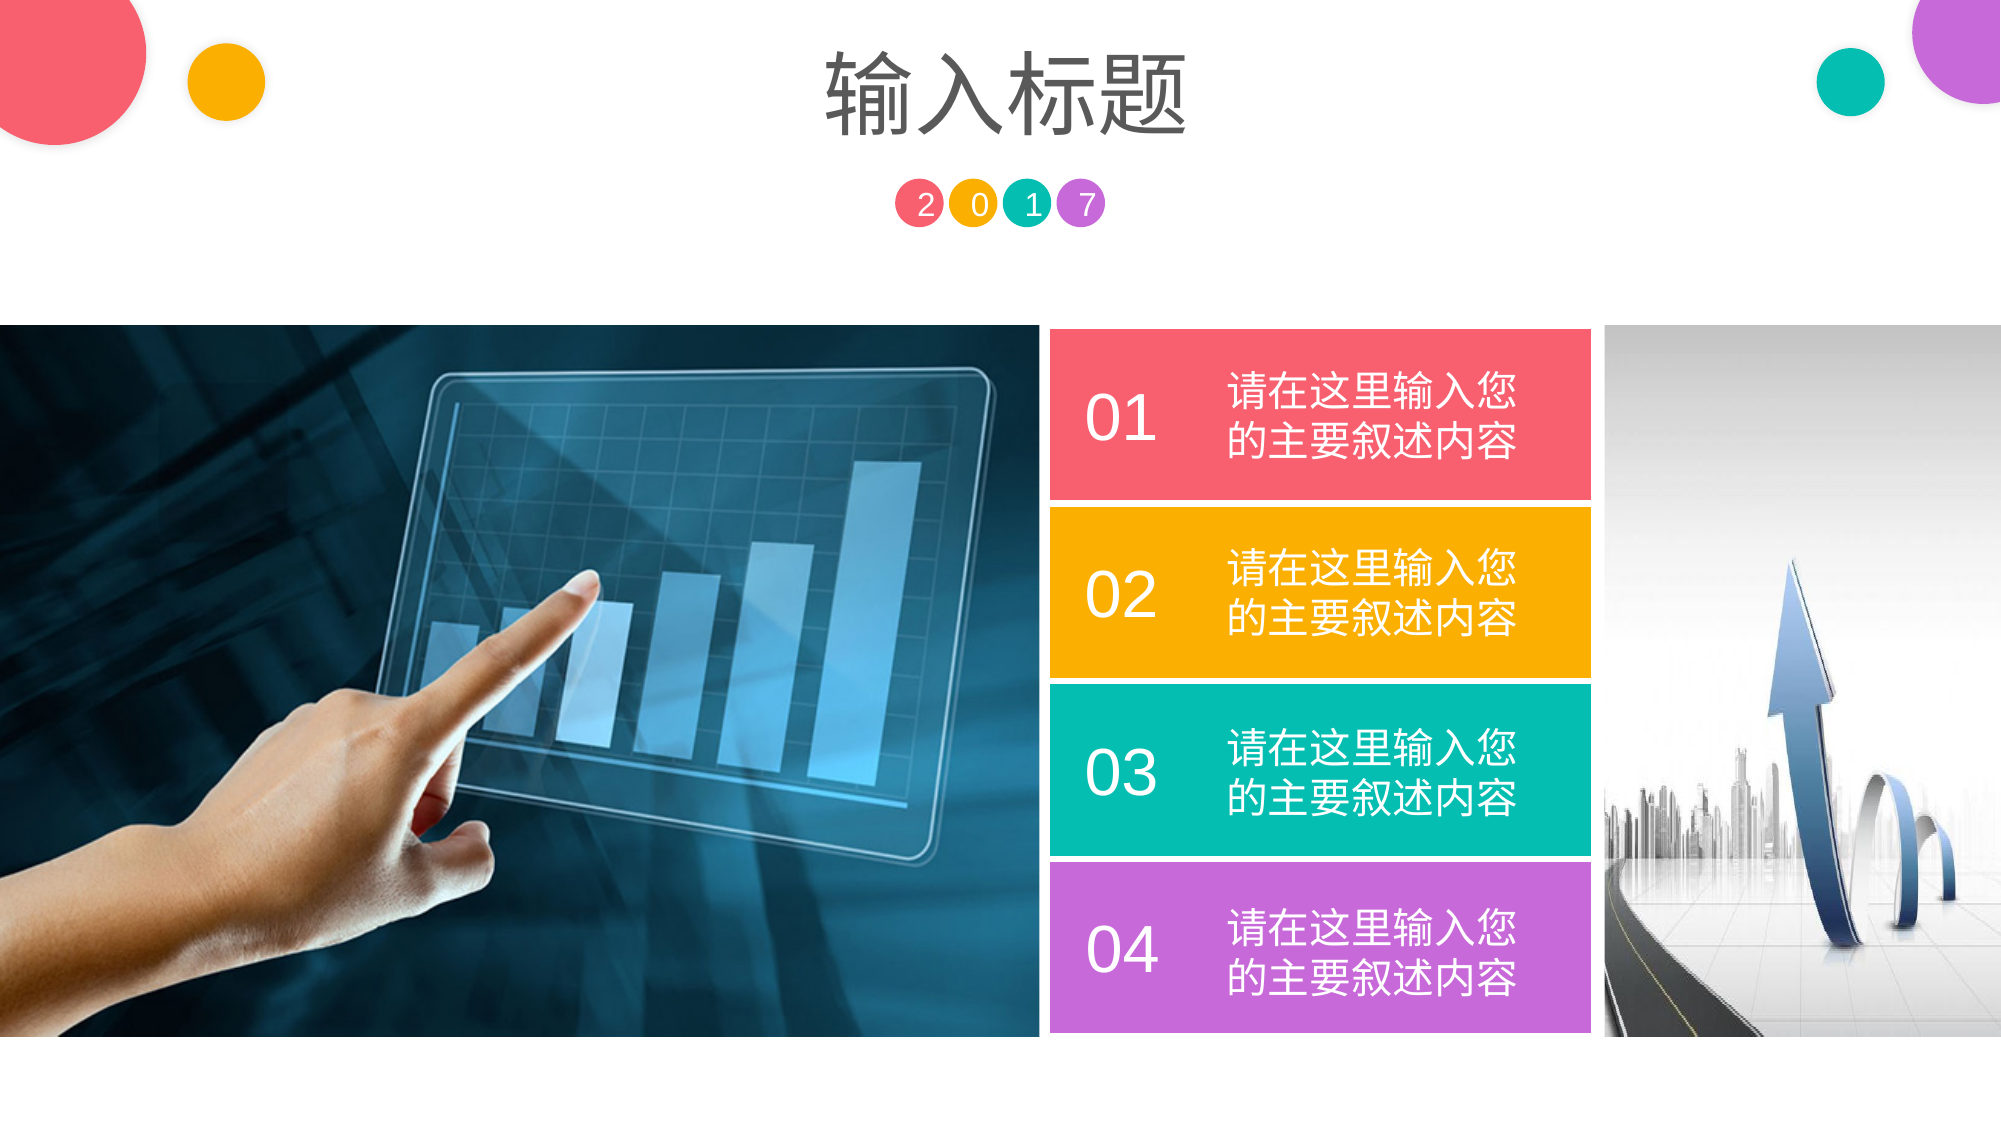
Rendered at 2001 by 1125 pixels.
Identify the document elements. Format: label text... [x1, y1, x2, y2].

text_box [1047, 524, 1594, 681]
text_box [1047, 325, 1594, 524]
text_box [1604, 325, 2000, 1038]
text_box 输入标题 [807, 29, 1205, 155]
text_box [1047, 882, 1594, 1062]
text_box [1911, 0, 2000, 105]
text_box [0, 325, 1040, 1038]
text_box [1047, 681, 1594, 882]
text_box [0, 0, 148, 147]
text_box [186, 42, 267, 122]
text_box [895, 178, 1105, 228]
text_box [1815, 47, 1886, 118]
